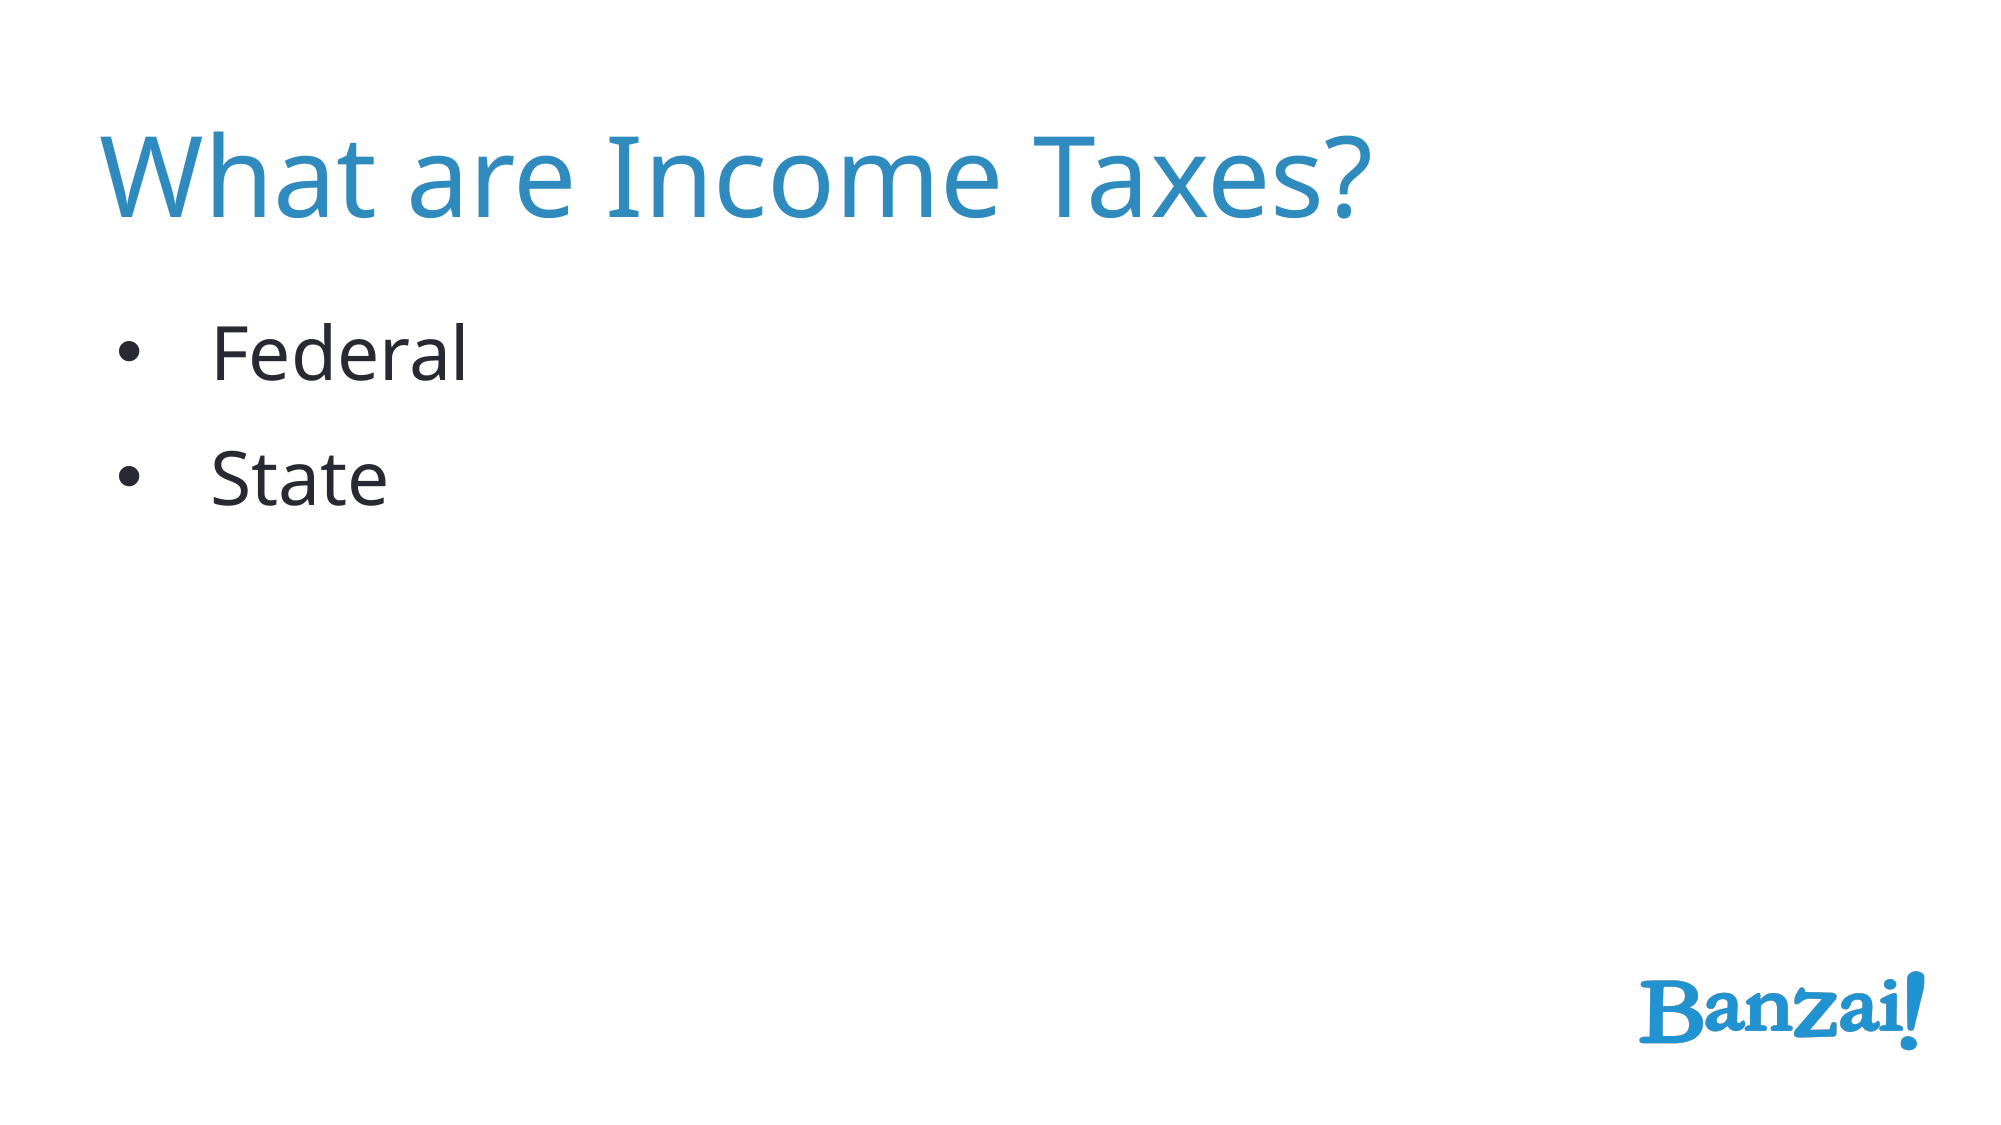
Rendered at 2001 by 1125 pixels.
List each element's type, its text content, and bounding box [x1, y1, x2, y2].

title What are Income Taxes? [91, 16, 1892, 250]
subtitle Federal [108, 297, 1875, 420]
text_box State [108, 423, 1875, 545]
picture [1639, 971, 1925, 1055]
